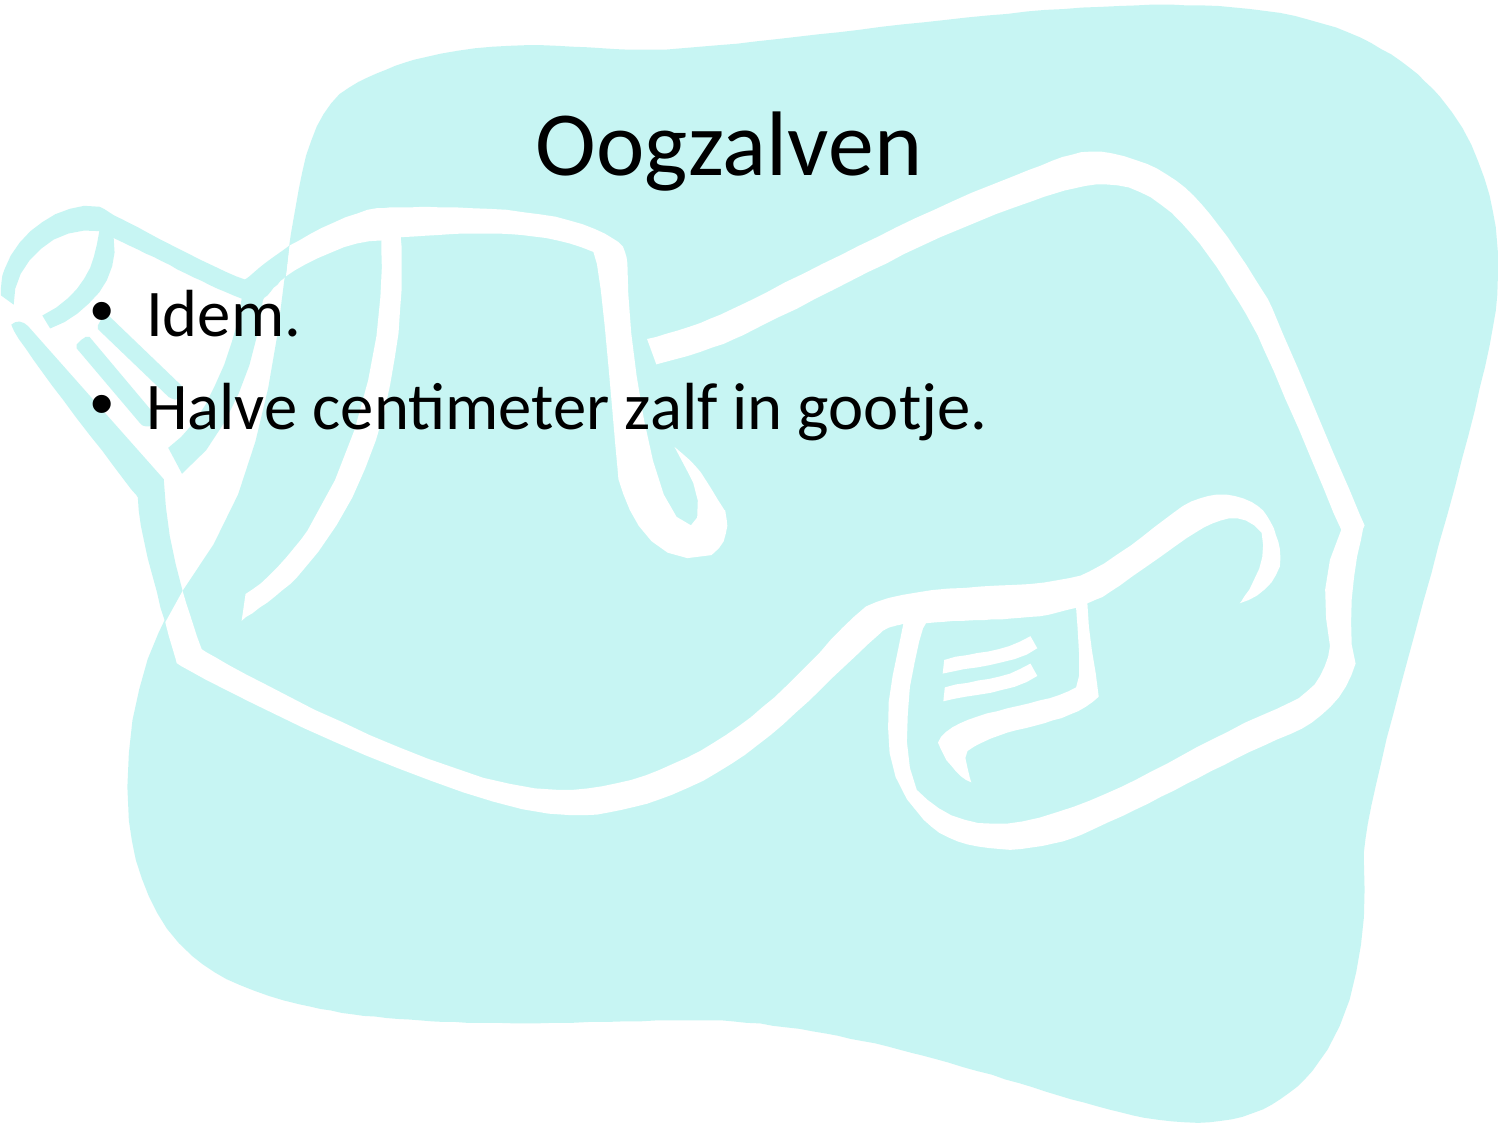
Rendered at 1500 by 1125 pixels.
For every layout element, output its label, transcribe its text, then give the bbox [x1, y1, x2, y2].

title Oogzalven [75, 45, 1425, 233]
list Idem. Halve centimeter zalf in gootje. [75, 262, 1425, 1005]
